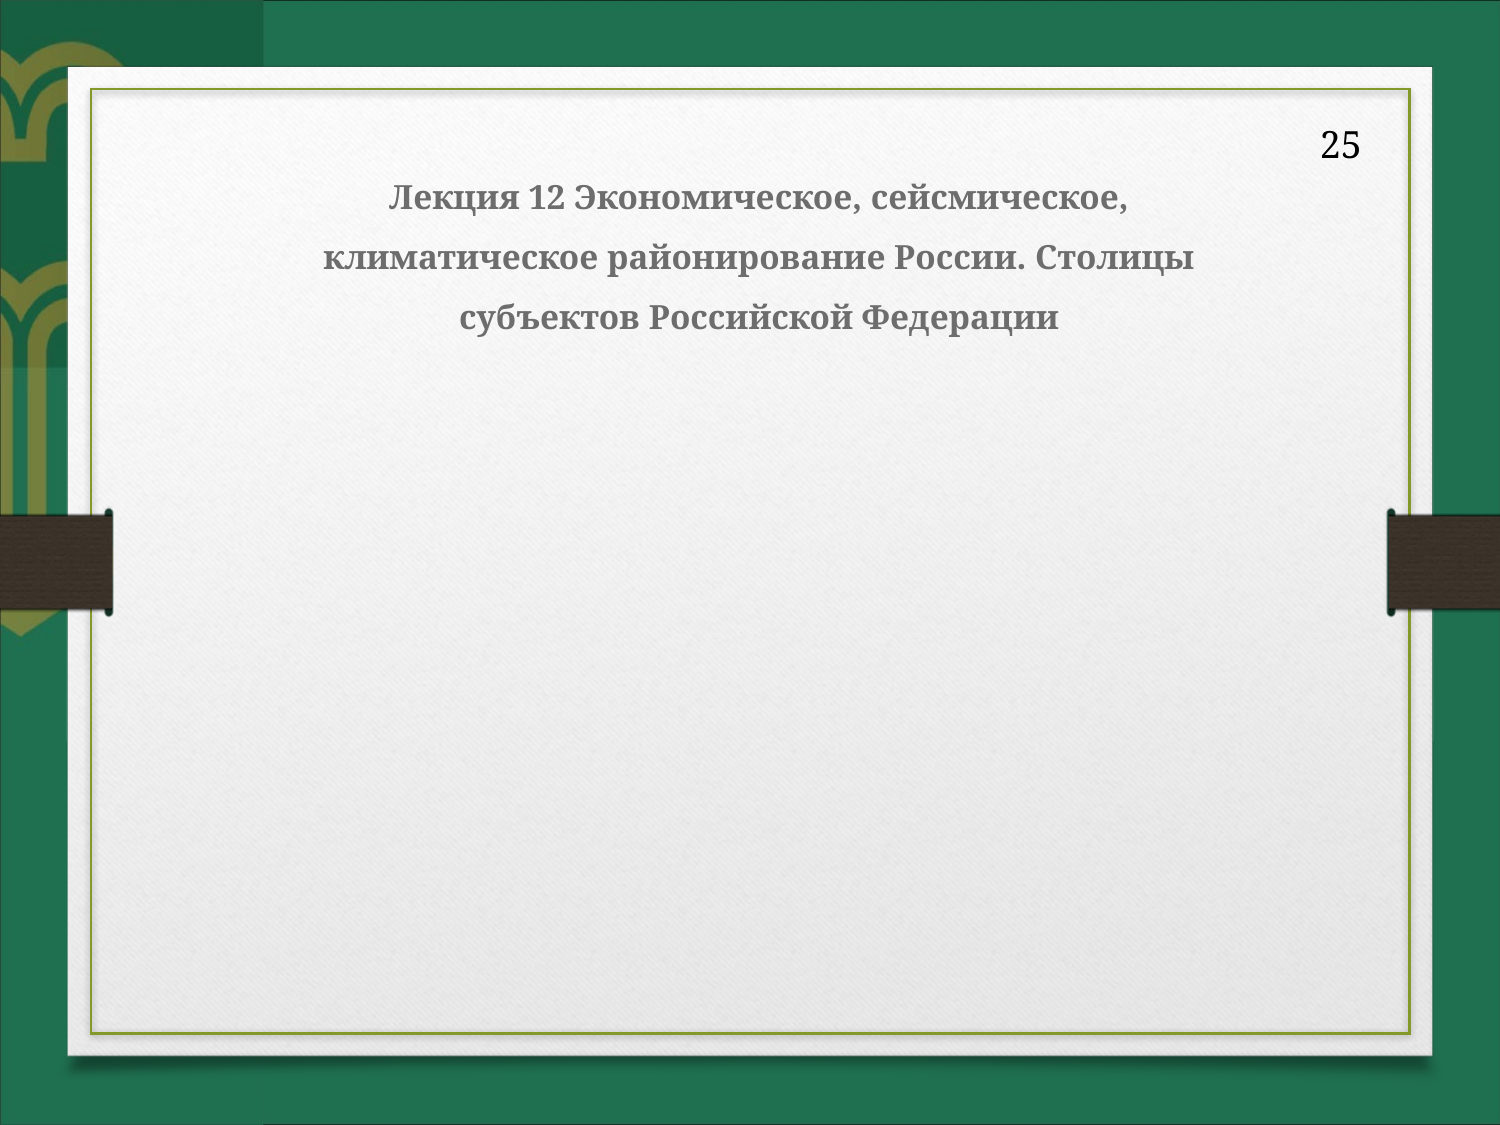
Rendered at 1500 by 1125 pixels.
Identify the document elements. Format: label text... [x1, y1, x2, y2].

text_box 25 [1305, 113, 1393, 174]
title Лекция 12 Экономическое, сейсмическое, климатическое районирование России. Столицы субъектов Российской Федерации [242, 149, 1277, 350]
picture [0, 0, 1500, 1125]
